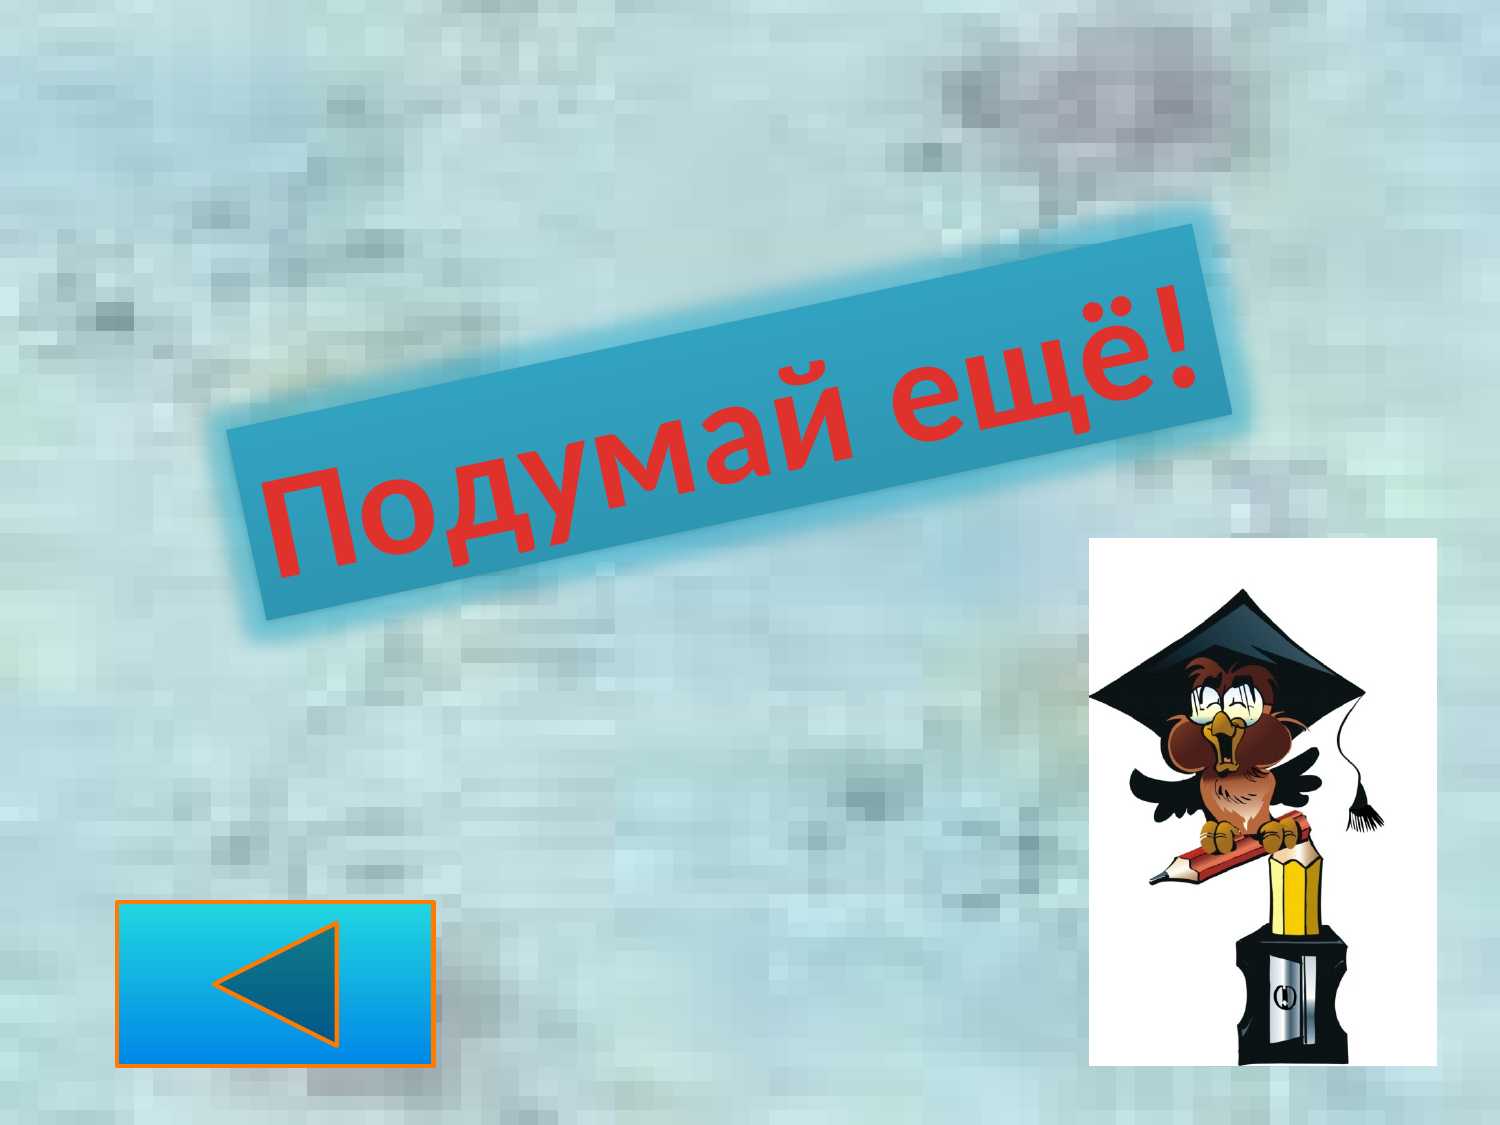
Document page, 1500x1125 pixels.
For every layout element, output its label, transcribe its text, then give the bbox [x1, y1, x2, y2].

text_box [115, 900, 436, 1068]
picture [0, 0, 1500, 1125]
text_box Подумай ещё! [226, 223, 1233, 621]
